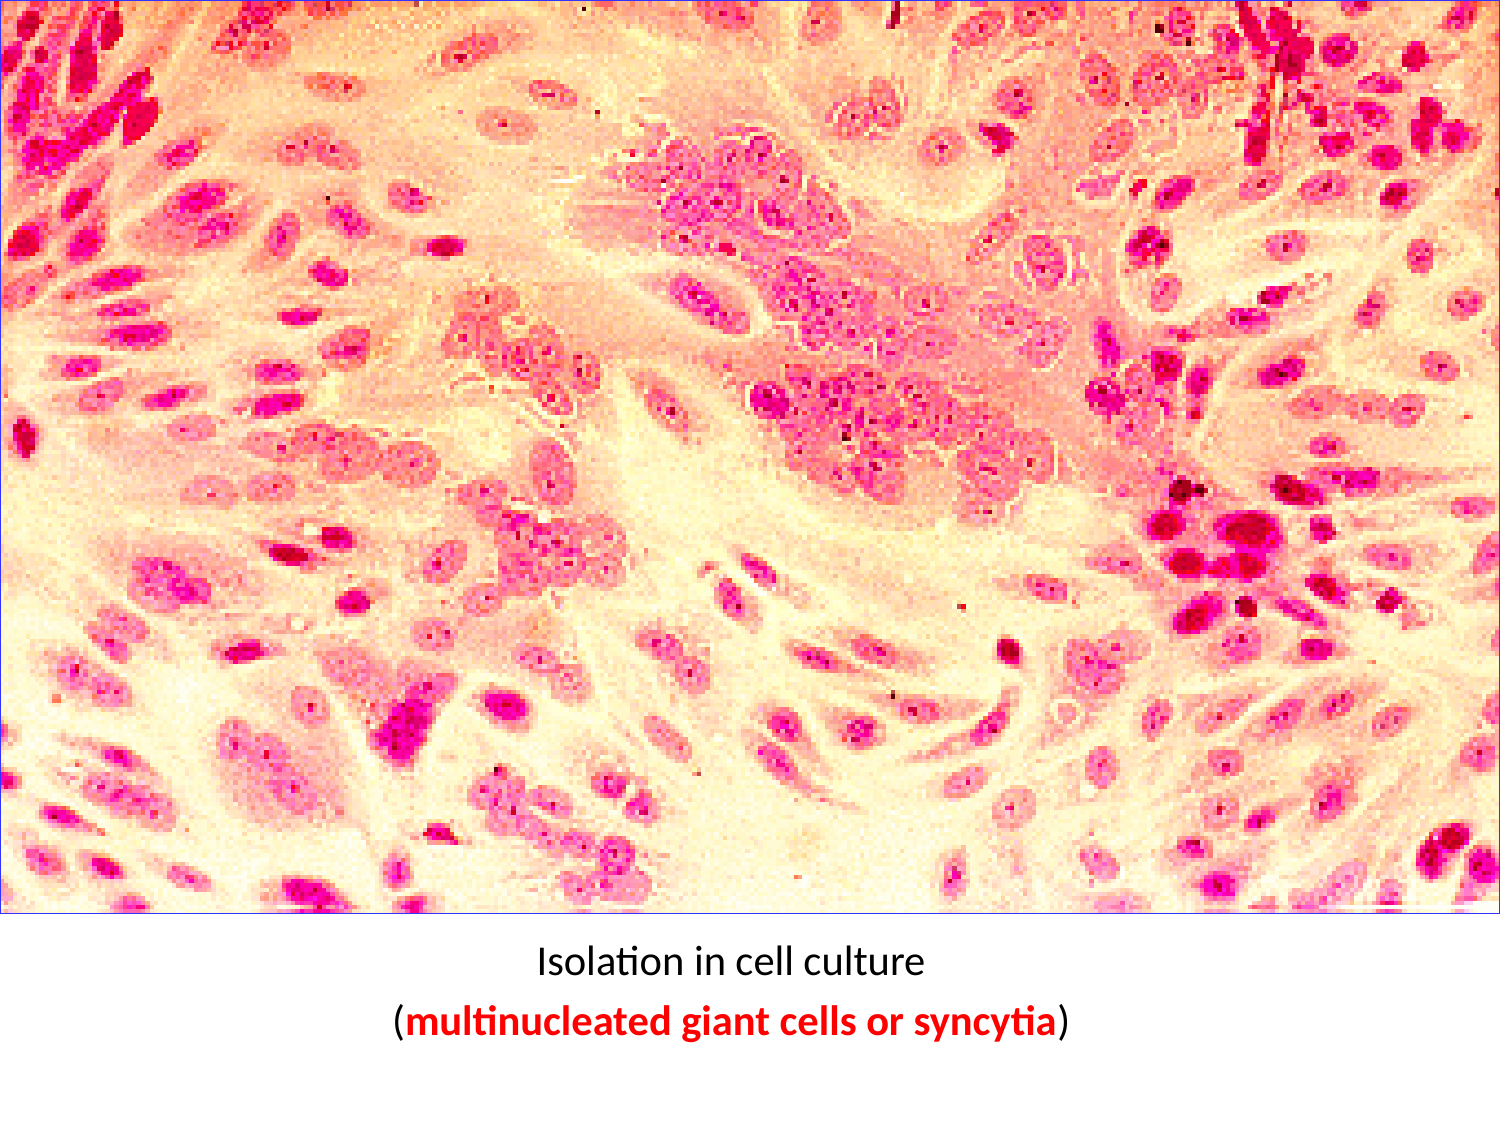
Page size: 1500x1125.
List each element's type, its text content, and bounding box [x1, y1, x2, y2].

list Isolation in cell culture (multinucleated giant cells or syncytia) [70, 925, 1402, 1052]
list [0, 0, 1500, 915]
